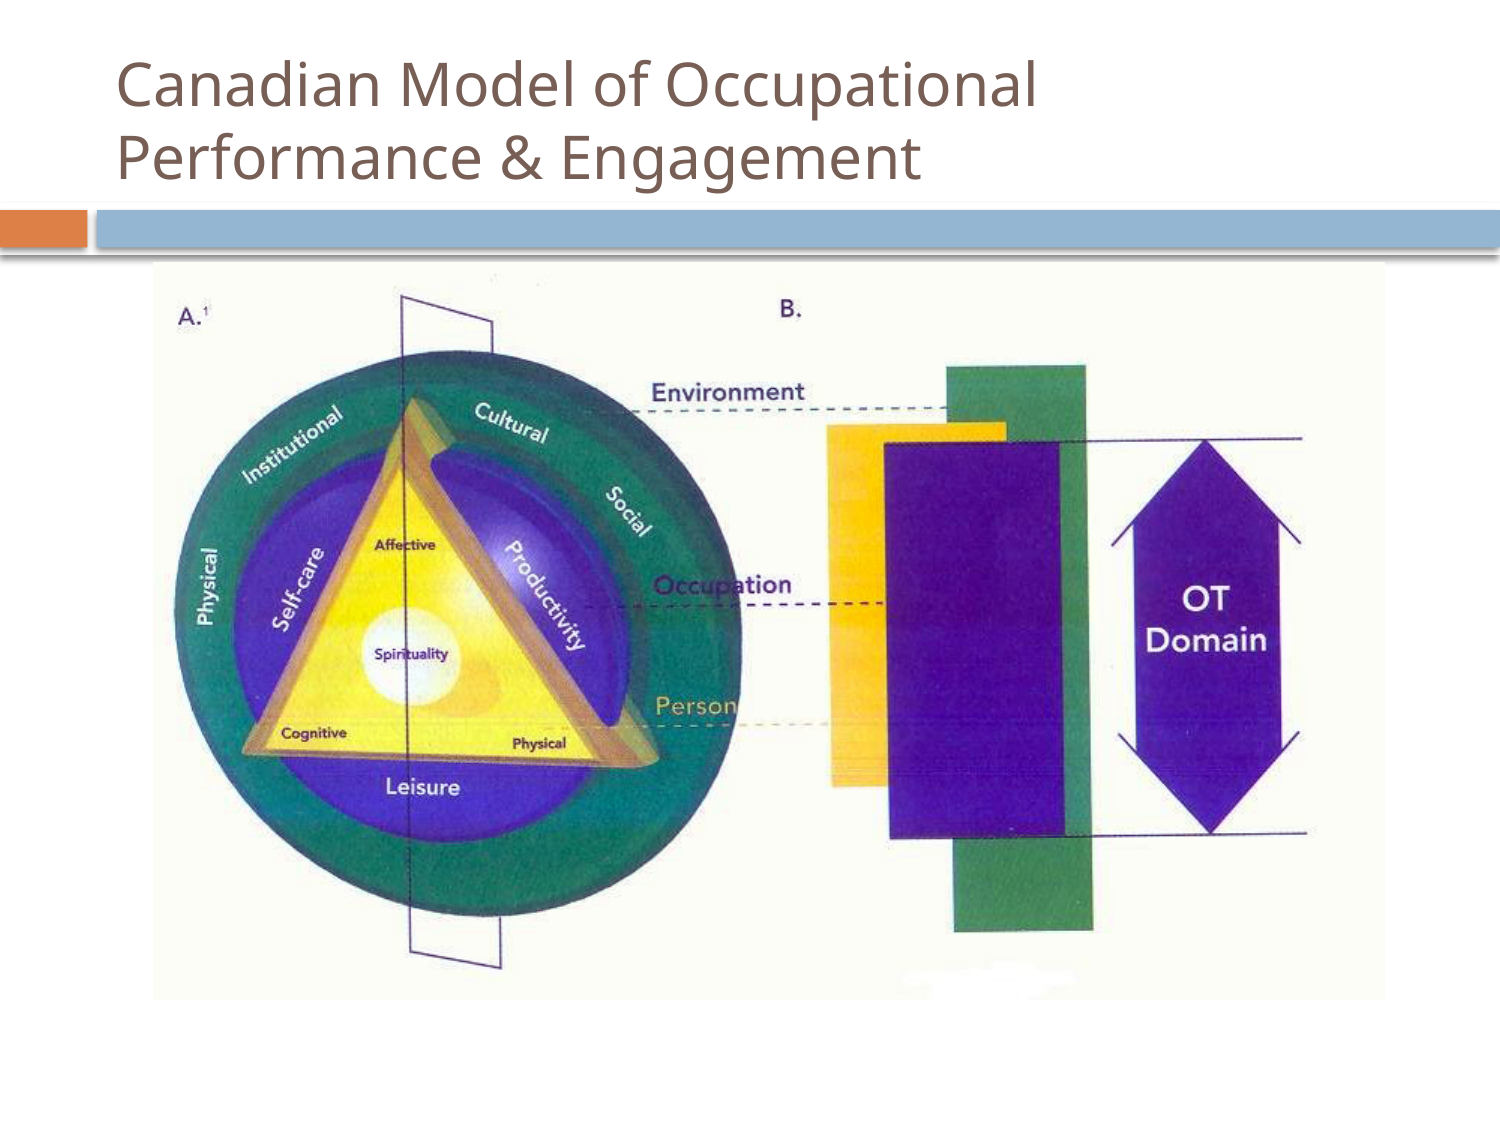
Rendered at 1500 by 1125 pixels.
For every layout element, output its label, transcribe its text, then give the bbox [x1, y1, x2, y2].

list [153, 262, 1385, 1001]
title Canadian Model of Occupational Performance & Engagement [100, 37, 1438, 200]
